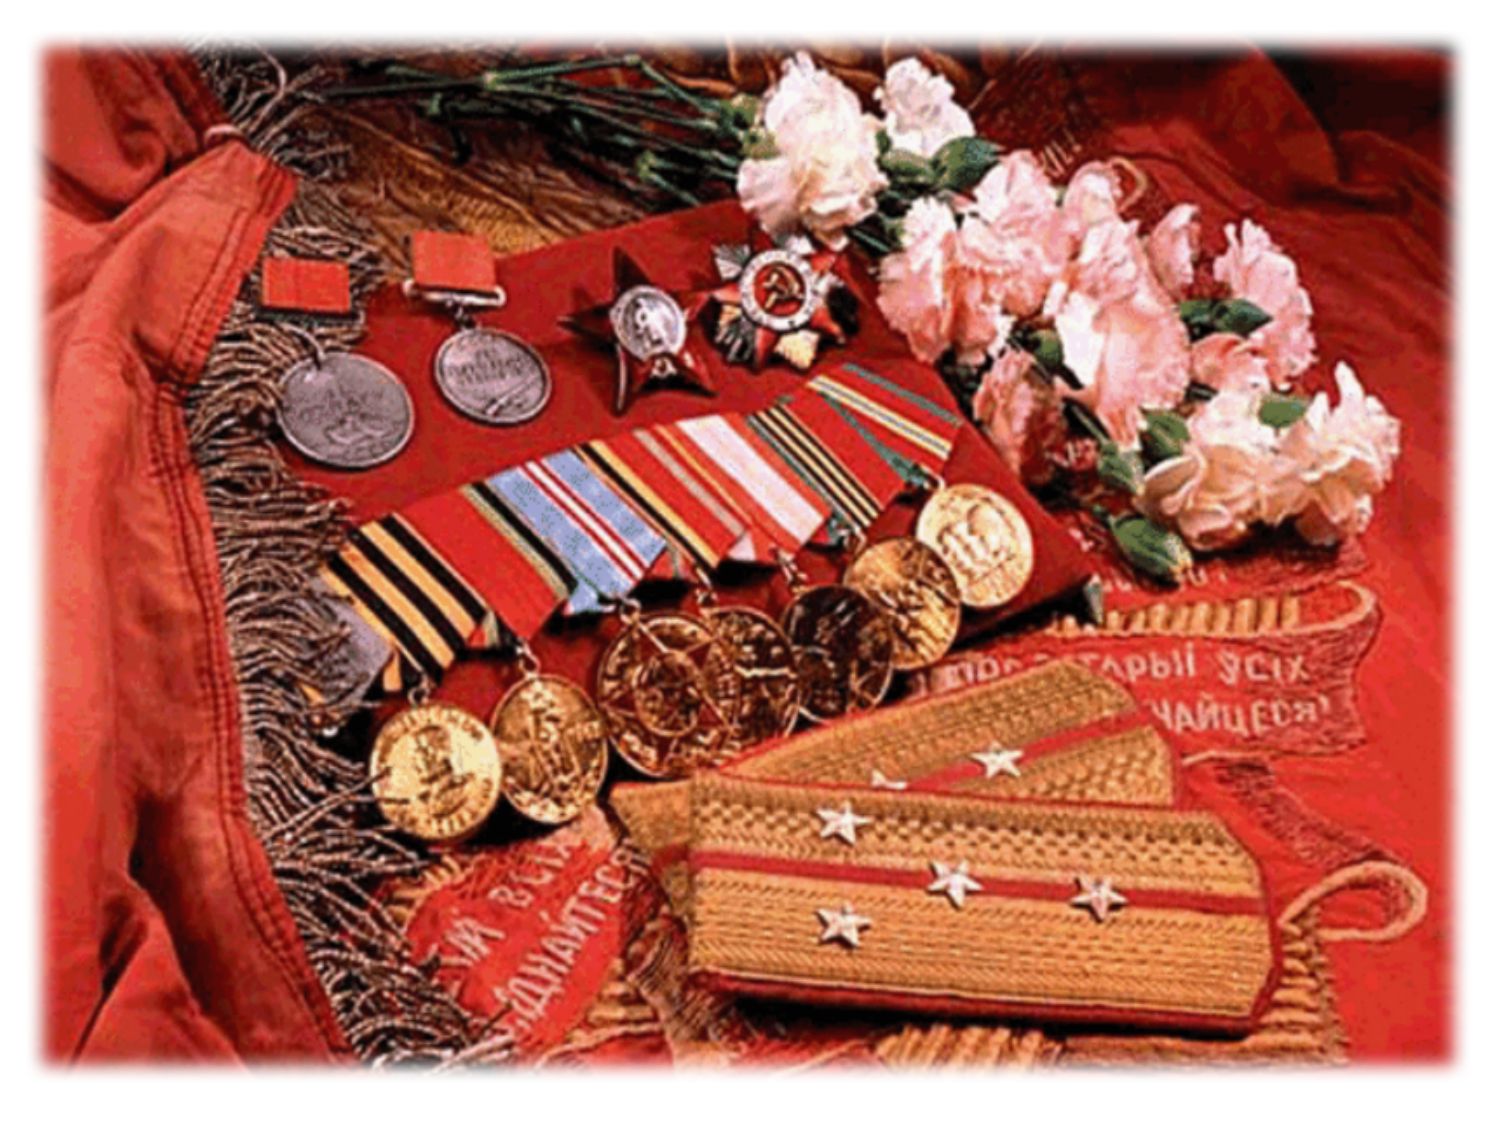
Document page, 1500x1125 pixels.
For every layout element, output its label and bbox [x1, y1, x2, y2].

list [26, 30, 1471, 1083]
